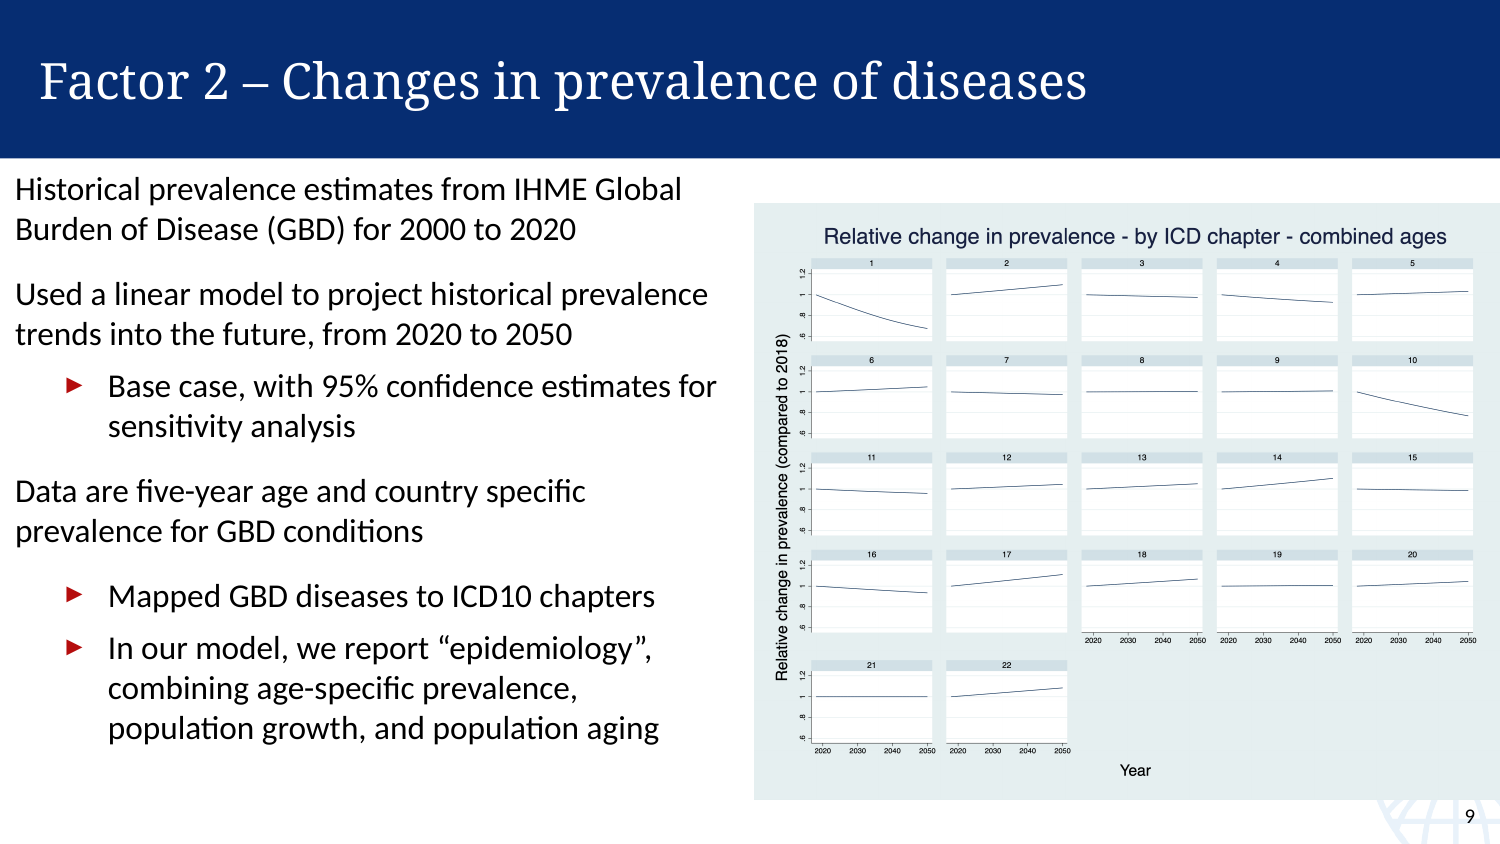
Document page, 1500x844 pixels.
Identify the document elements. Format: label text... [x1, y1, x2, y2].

title Factor 2 – Changes in prevalence of diseases [24, 8, 1478, 150]
slide_number 9 [1368, 809, 1475, 829]
list Historical prevalence estimates from IHME Global Burden of Disease (GBD) for 2000 to 2020 Used a linear model to project historical prevalence trends into the future, from 2020 to 2050 Base case, with 95% confidence estimates for sensitivity analysis Data are five-year age and country specific prevalence for GBD conditions Mapped GBD diseases to ICD10 chapters In our model, we report “epidemiology”, combining age-specific prevalence, population growth, and population aging [0, 159, 746, 844]
picture [754, 203, 1500, 844]
